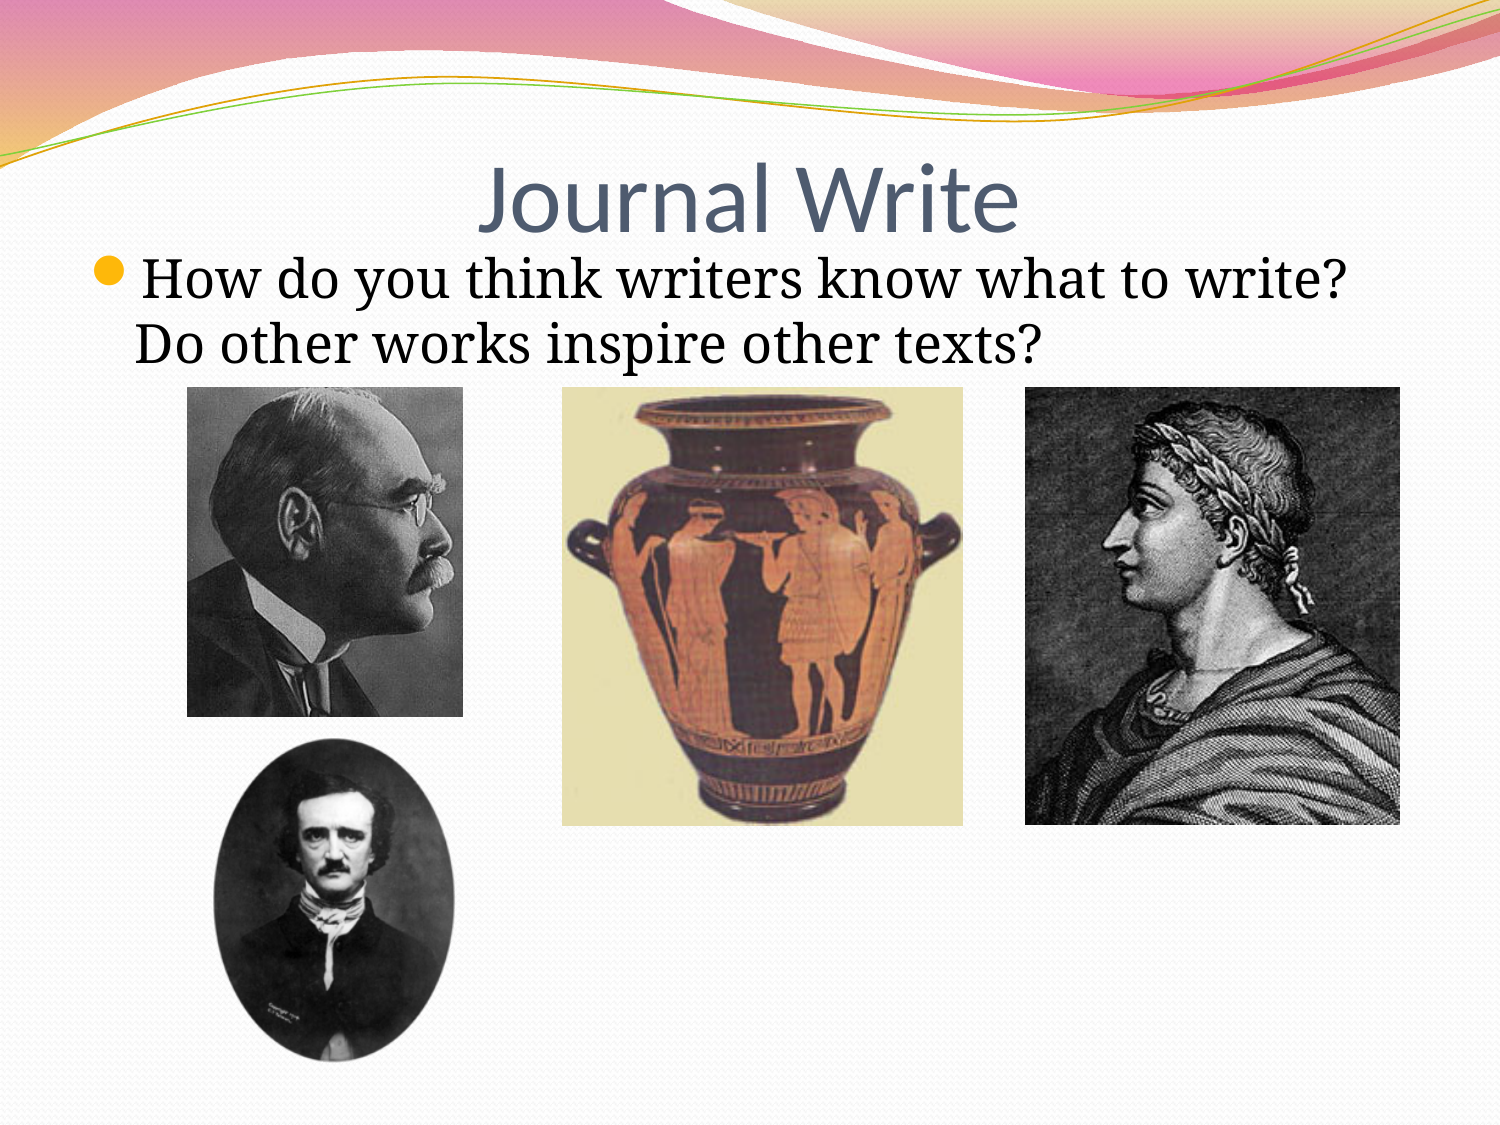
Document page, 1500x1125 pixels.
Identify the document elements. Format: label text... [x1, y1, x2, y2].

picture [1024, 387, 1401, 826]
picture [212, 737, 457, 1063]
title Journal Write [75, 125, 1425, 237]
picture [187, 387, 463, 717]
picture [562, 387, 963, 826]
list How do you think writers know what to write? Do other works inspire other texts? [75, 237, 1425, 1038]
